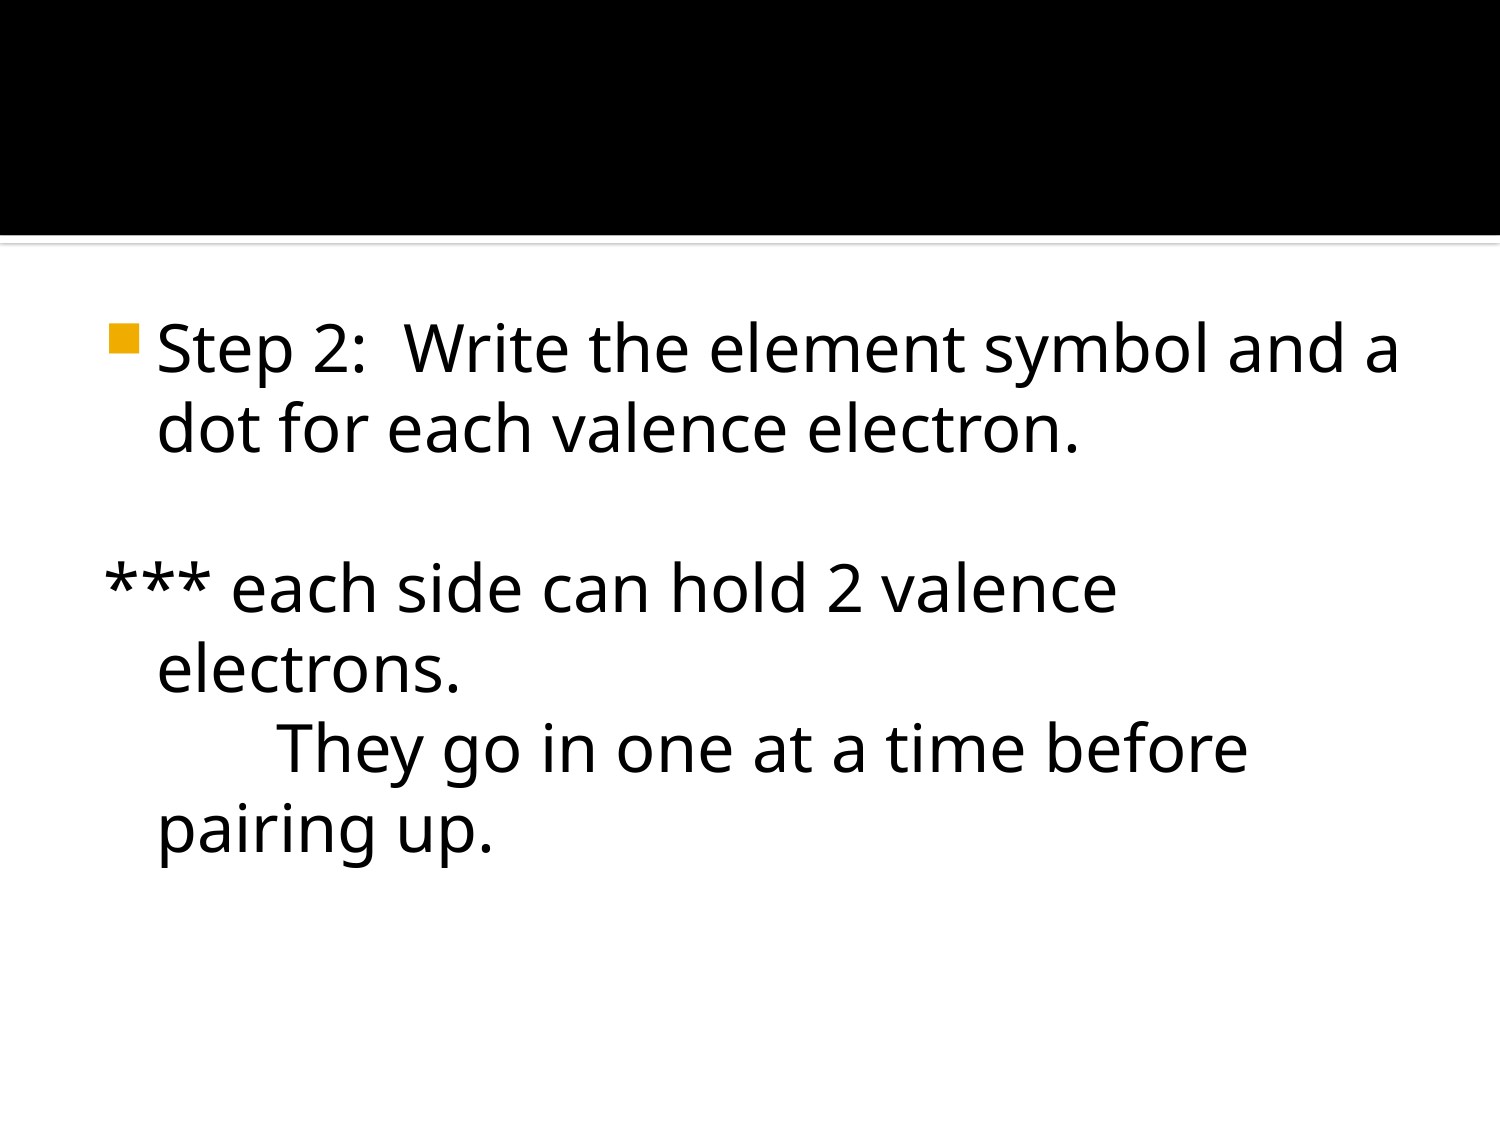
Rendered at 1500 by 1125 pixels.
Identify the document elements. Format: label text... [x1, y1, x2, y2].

list Step 2: Write the element symbol and a dot for each valence electron. *** each side can hold 2 valence electrons. They go in one at a time before pairing up. [75, 291, 1425, 1050]
